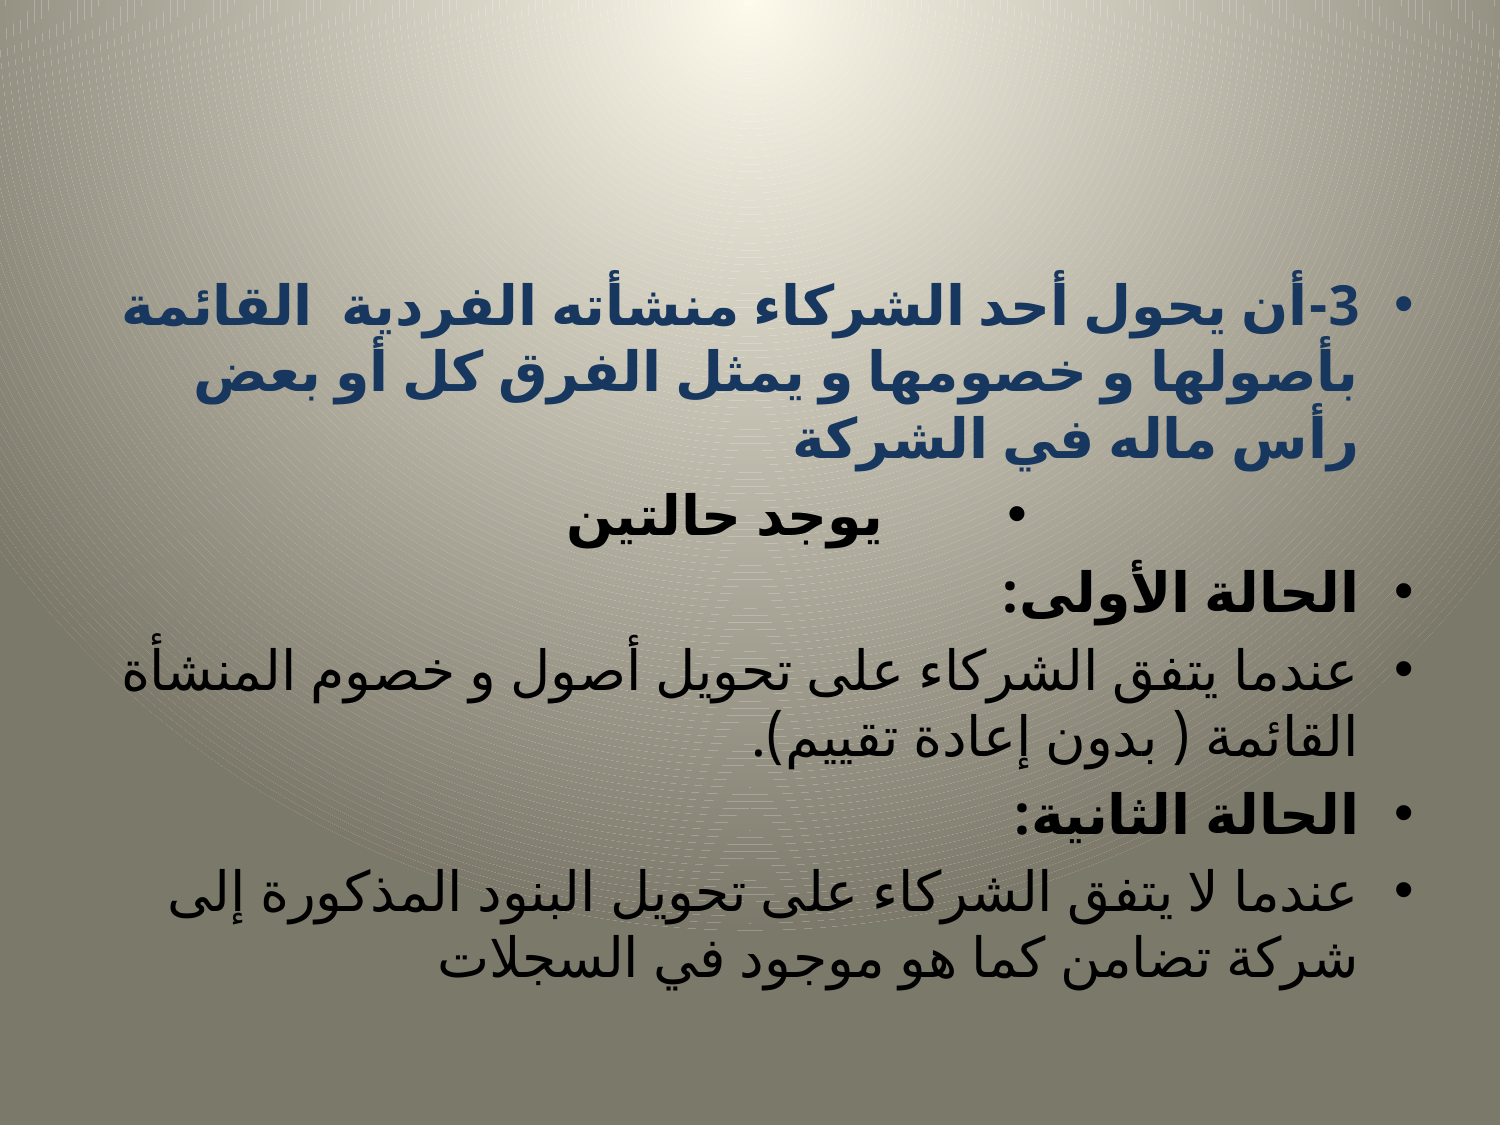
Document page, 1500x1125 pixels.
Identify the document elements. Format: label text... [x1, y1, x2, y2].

list 3-أن يحول أحد الشركاء منشأته الفردية القائمة بأصولها و خصومها و يمثل الفرق كل أو بعض رأس ماله في الشركة يوجد حالتين الحالة الأولى: عندما يتفق الشركاء على تحويل أصول و خصوم المنشأة القائمة ( بدون إعادة تقييم). الحالة الثانية: عندما لا يتفق الشركاء على تحويل البنود المذكورة إلى شركة تضامن كما هو موجود في السجلات [75, 262, 1425, 1005]
